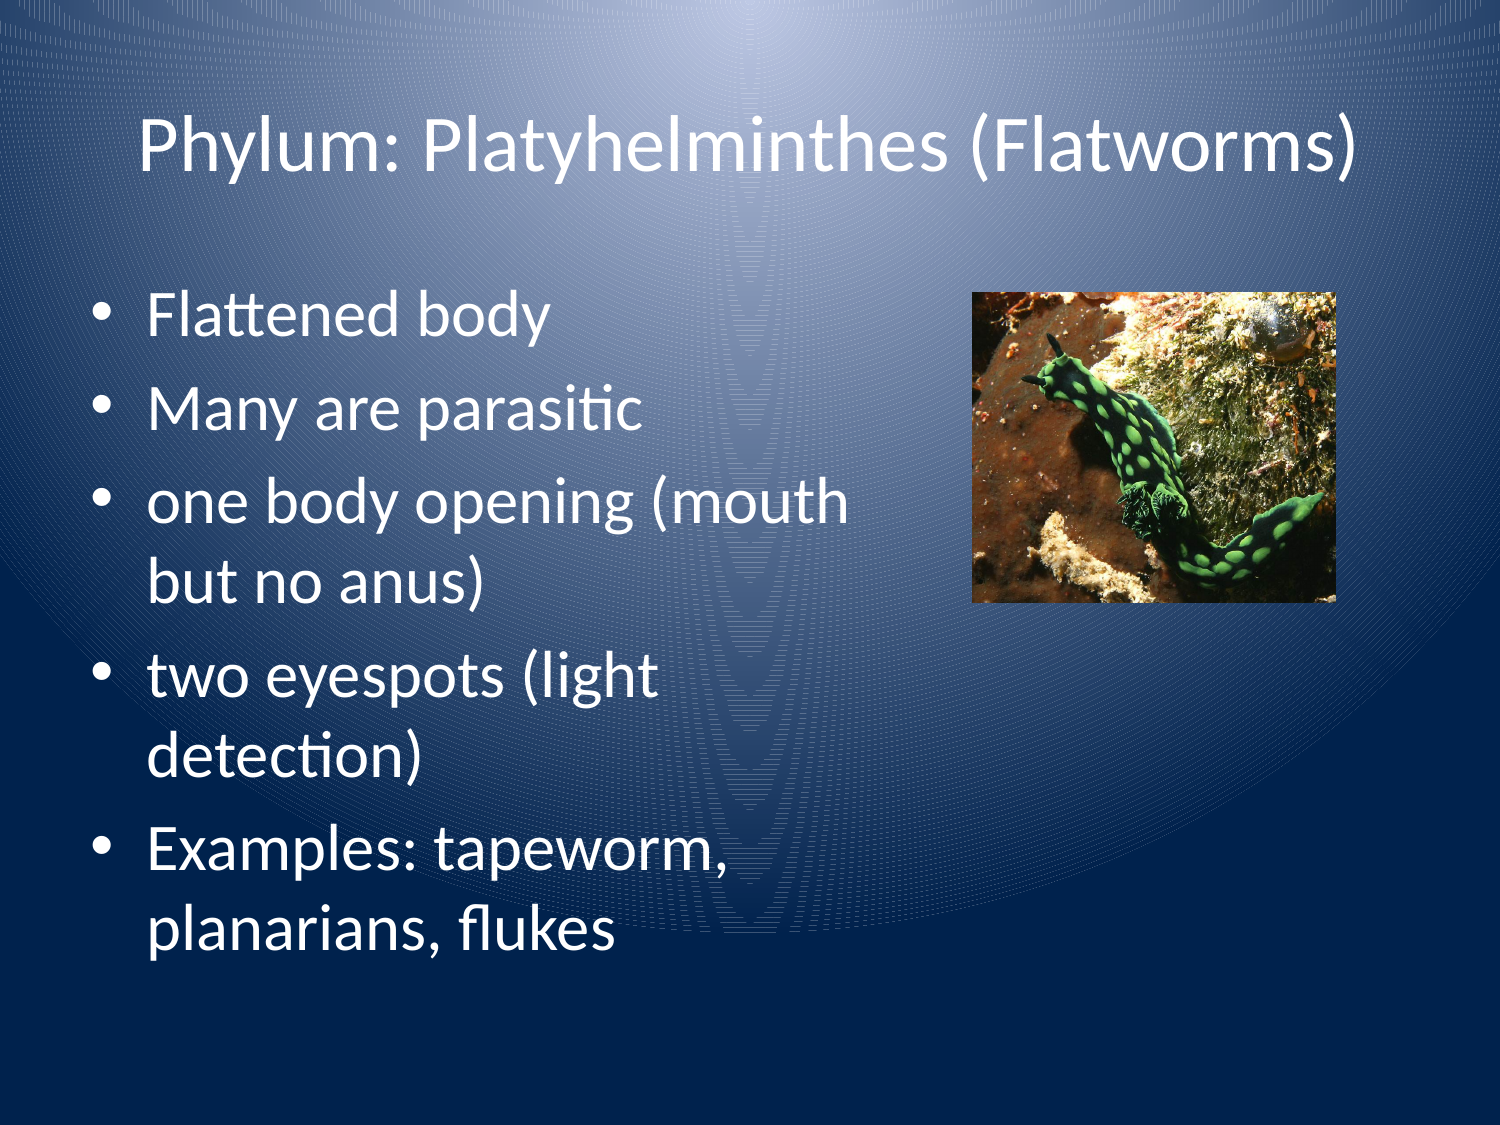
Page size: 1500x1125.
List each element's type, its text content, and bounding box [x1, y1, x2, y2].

title Phylum: Platyhelminthes (Flatworms) [75, 45, 1425, 233]
list Flattened body Many are parasitic one body opening (mouth but no anus) two eyespots (light detection) Examples: tapeworm, planarians, flukes [75, 262, 926, 1032]
picture [972, 292, 1337, 603]
